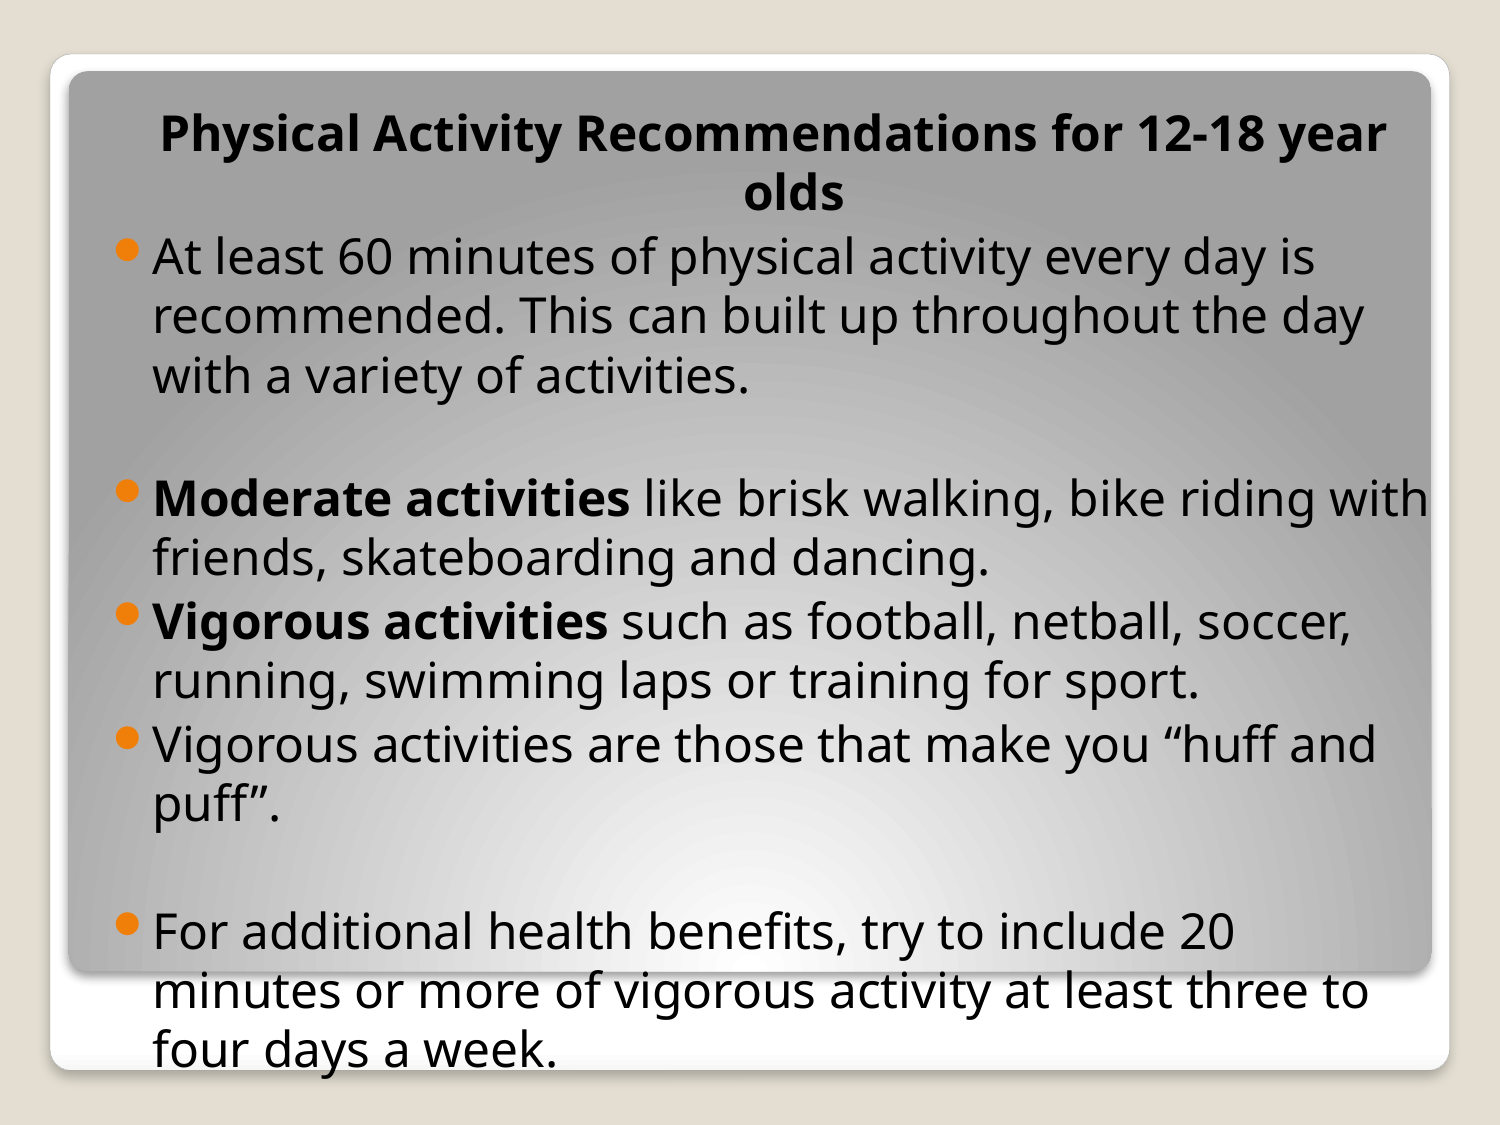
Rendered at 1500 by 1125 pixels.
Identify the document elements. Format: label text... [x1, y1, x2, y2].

list Physical Activity Recommendations for 12-18 year olds At least 60 minutes of physical activity every day is recommended. This can built up throughout the day with a variety of activities. Moderate activities like brisk walking, bike riding with friends, skateboarding and dancing. Vigorous activities such as football, netball, soccer, running, swimming laps or training for sport. Vigorous activities are those that make you “huff and puff”. For additional health benefits, try to include 20 minutes or more of vigorous activity at least three to four days a week. [82, 86, 1450, 1088]
